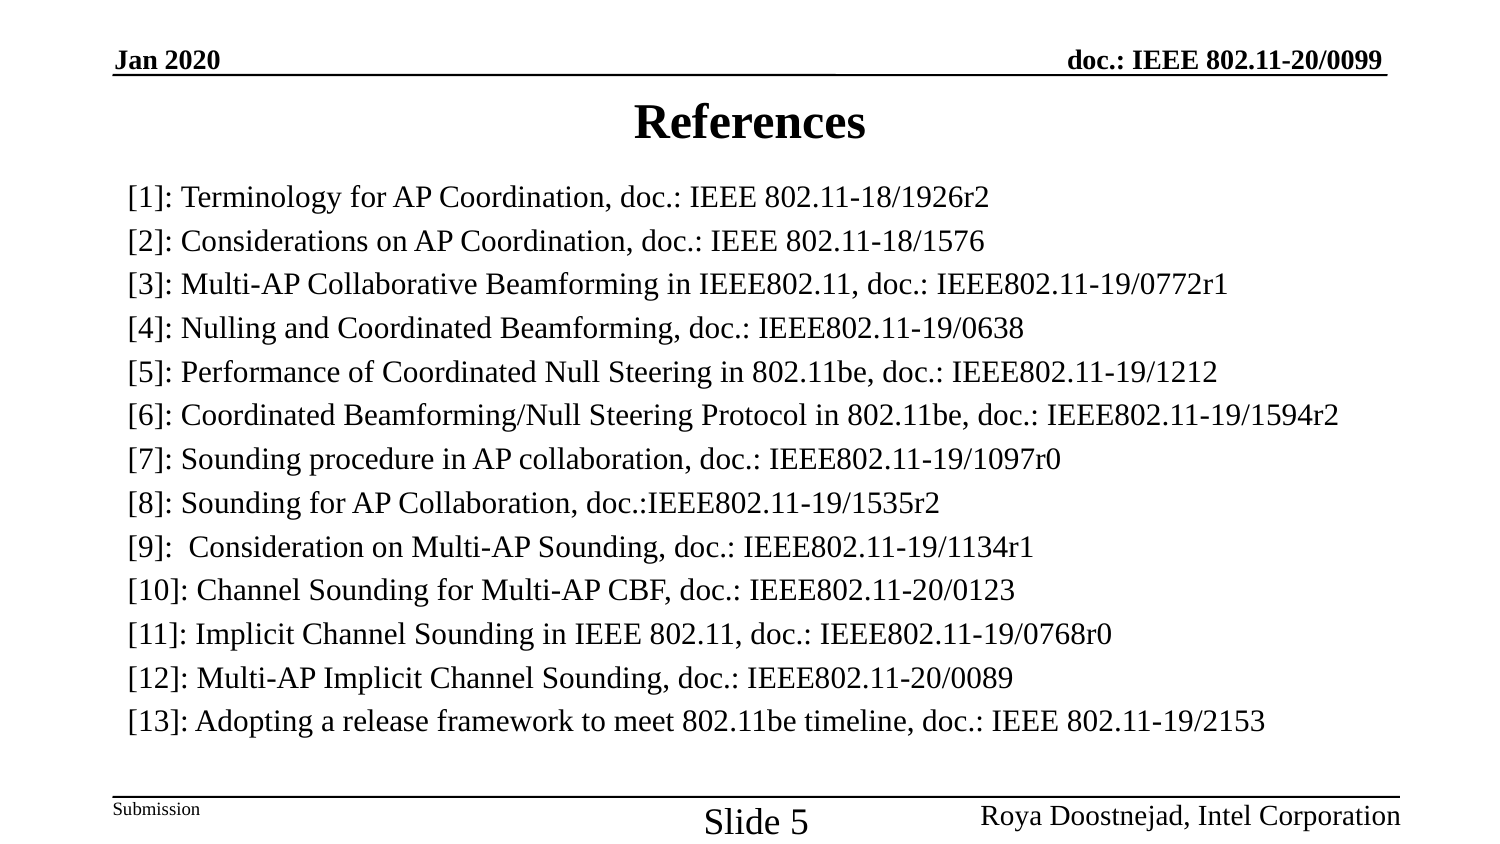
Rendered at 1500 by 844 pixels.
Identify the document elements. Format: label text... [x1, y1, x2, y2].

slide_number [114, 40, 234, 75]
title References [112, 84, 1388, 154]
list [1]: Terminology for AP Coordination, doc.: IEEE 802.11-18/1926r2 [2]: Considerations on AP Coordination, doc.: IEEE 802.11-18/1576 [3]: Multi-AP Collaborative Beamforming in IEEE802.11, doc.: IEEE802.11-19/0772r1 [4]: Nulling and Coordinated Beamforming, doc.: IEEE802.11-19/0638 [5]: Performance of Coordinated Null Steering in 802.11be, doc.: IEEE802.11-19/1212 [6]: Coordinated Beamforming/Null Steering Protocol in 802.11be, doc.: IEEE802.11-19/1594r2 [7]: Sounding procedure in AP collaboration, doc.: IEEE802.11-19/1097r0 [8]: Sounding for AP Collaboration, doc.:IEEE802.11-19/1535r2 [9]: Consideration on Multi-AP Sounding, doc.: IEEE802.11-19/1134r1 [10]: Channel Sounding for Multi-AP CBF, doc.: IEEE802.11-20/0123 [11]: Implicit Channel Sounding in IEEE 802.11, doc.: IEEE802.11-19/0768r0 [12]: Multi-AP Implicit Channel Sounding, doc.: IEEE802.11-20/0089 [13]: Adopting a release framework to meet 802.11be timeline, doc.: IEEE 802.11-19/2153 [112, 168, 1388, 803]
slide_number Slide 5 [690, 796, 822, 843]
footer Roya Doostnejad, Intel Corporation [979, 796, 1402, 832]
